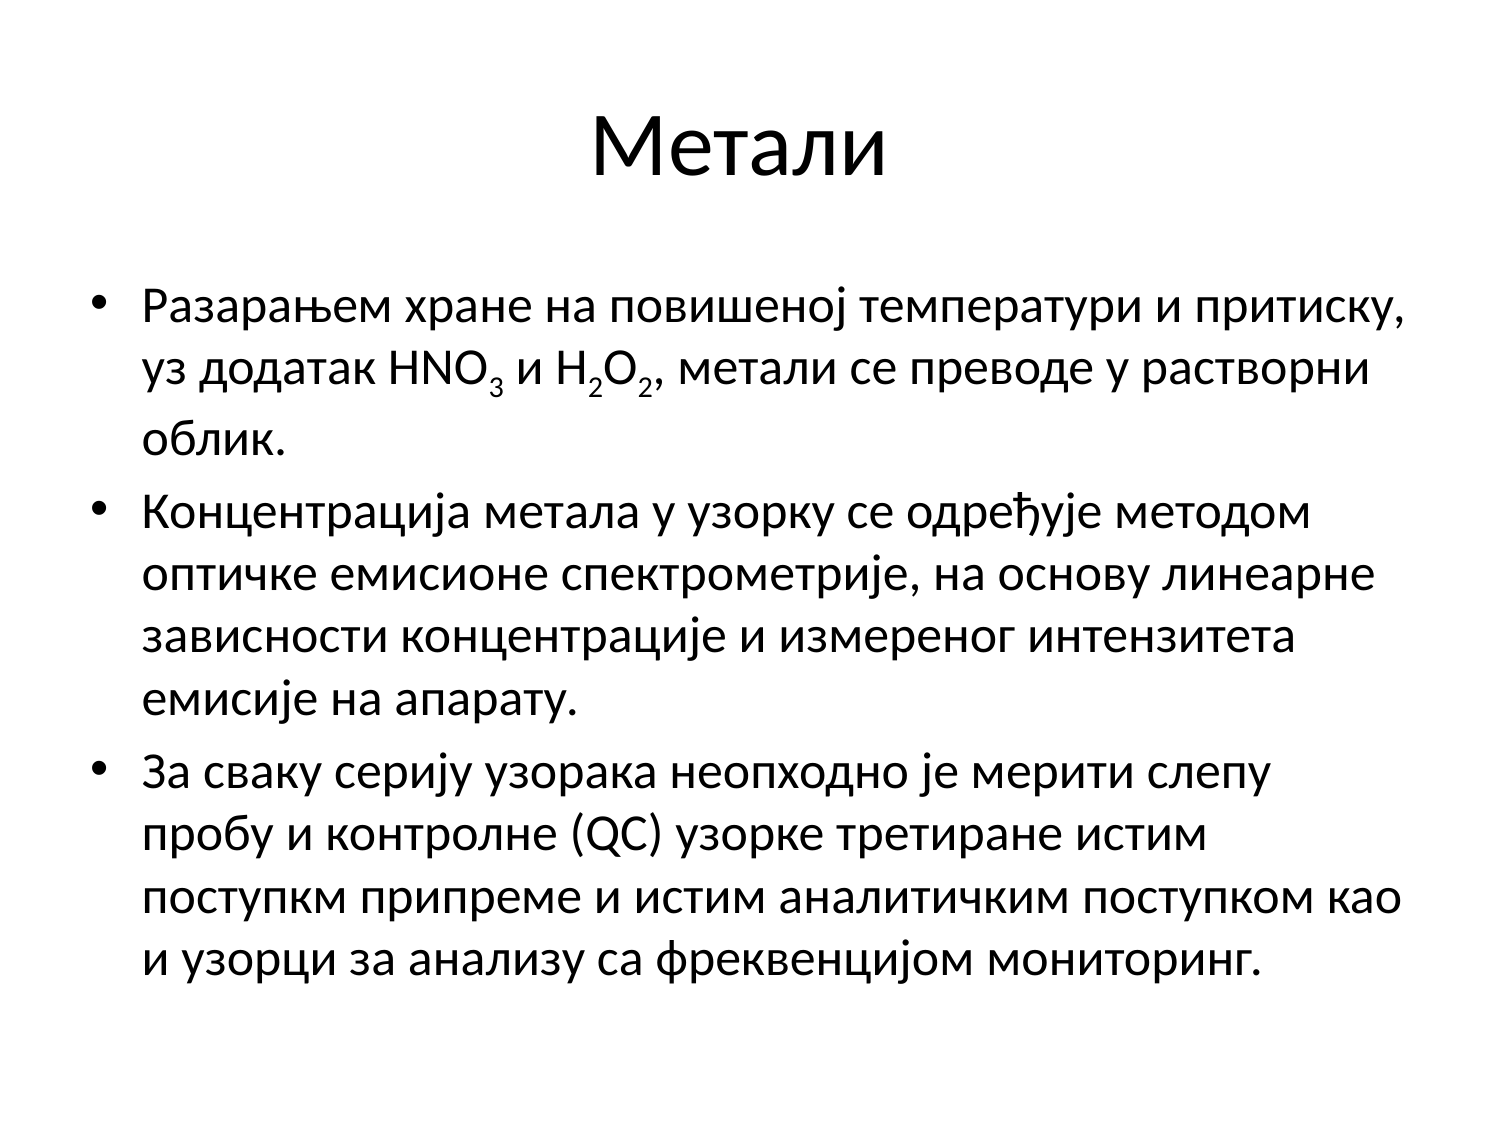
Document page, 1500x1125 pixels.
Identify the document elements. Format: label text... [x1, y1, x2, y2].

title Метали [75, 45, 1425, 233]
list Разарањем хране на повишеној температури и притиску, уз додатак HNO3 и Н2О2, метали се преводе у растворни облик. Концентрација метала у узорку се одређује методом оптичке емисионе спектрометрије, на основу линеарне зависности концентрације и измереног интензитета емисије на апарату. За сваку серију узорака неопходно је мерити слепу пробу и контролне (QC) узорке третиране истим поступкм припреме и истим аналитичким поступком као и узорци за анализу са фреквенцијом мониторинг. [75, 262, 1425, 1005]
